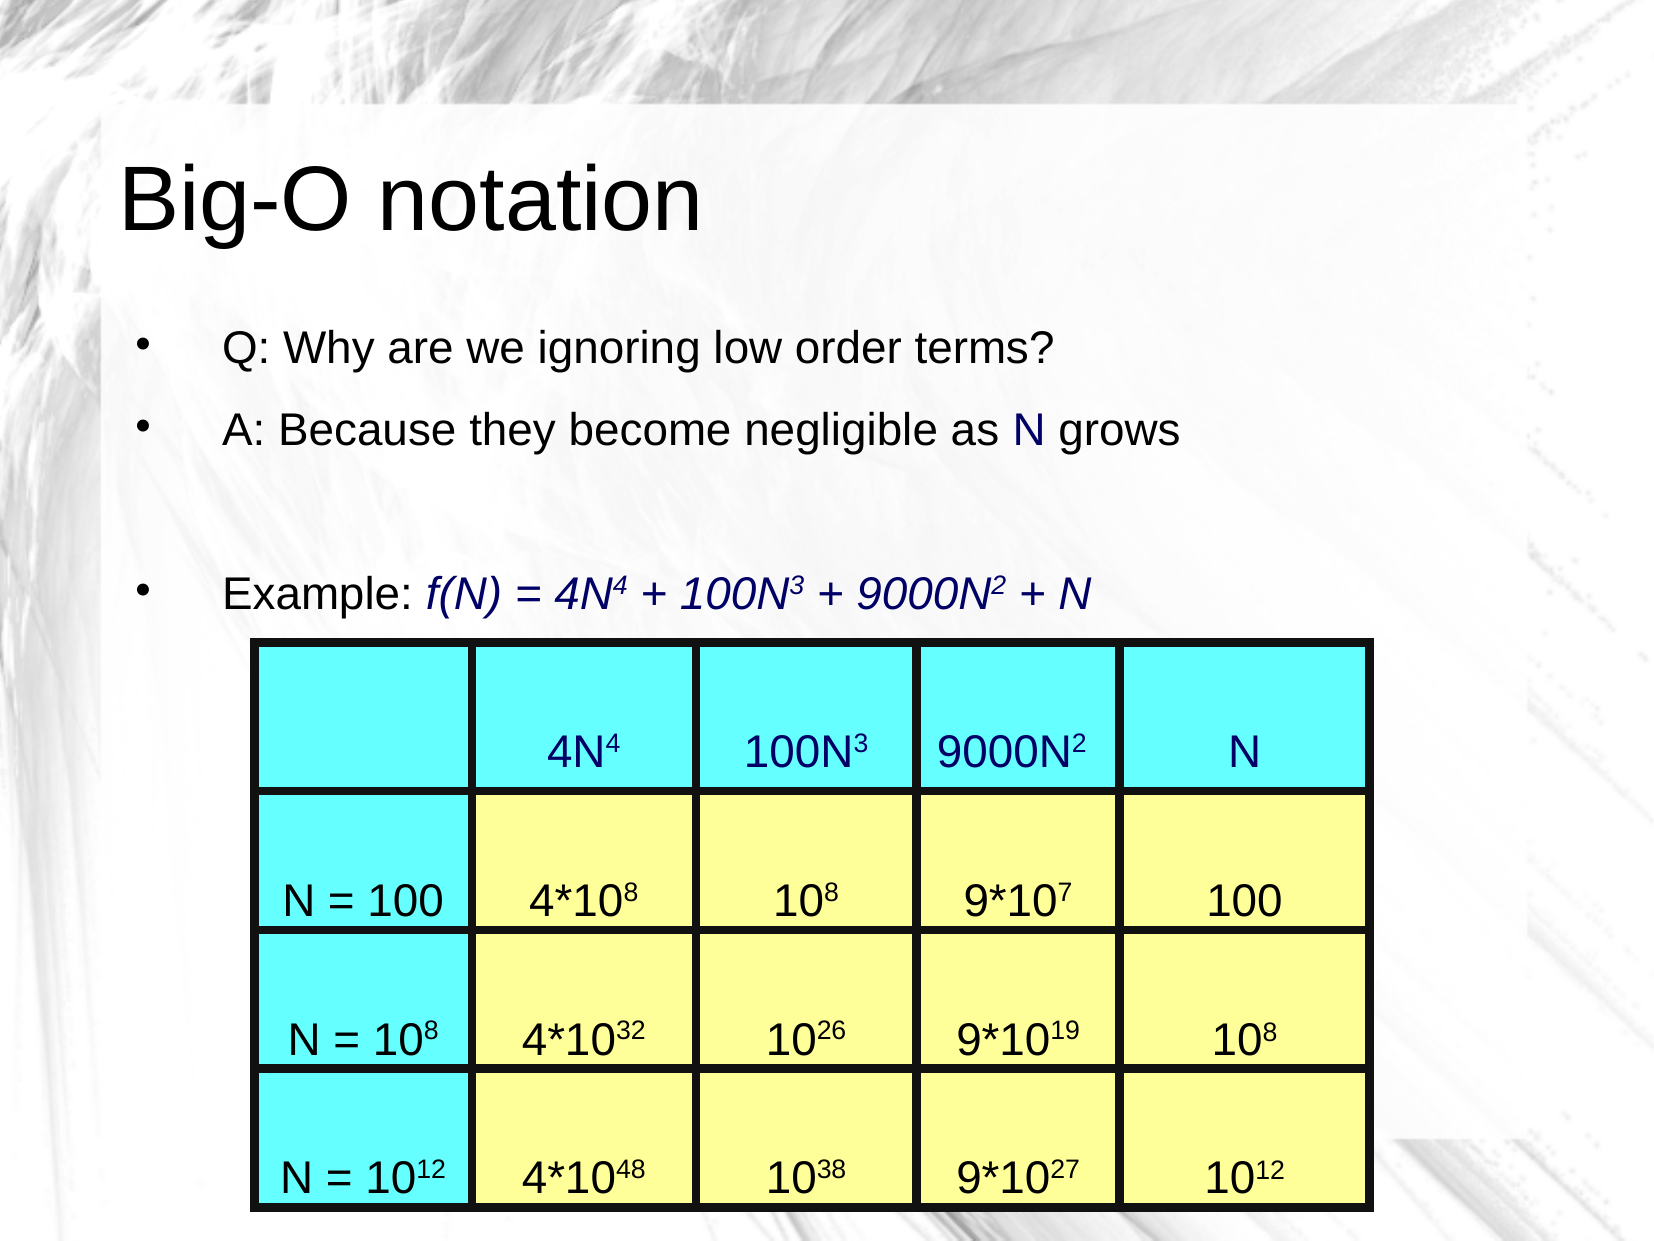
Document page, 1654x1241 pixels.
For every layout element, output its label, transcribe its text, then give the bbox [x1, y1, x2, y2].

title Big-O notation [118, 112, 1506, 281]
table_cell 9*107 [921, 795, 1115, 926]
list Q: Why are we ignoring low order terms? A: Because they become negligible as N grows Example: f(N) = 4N4 + 100N3 + 9000N2 + N [118, 319, 1571, 1109]
table_cell 9*1019 [921, 934, 1115, 1064]
table_cell N = 108 [259, 934, 468, 1064]
table_header 100N3 [700, 647, 912, 787]
table_cell N = 1012 [259, 1073, 468, 1203]
table_header [259, 647, 468, 787]
table_cell 1012 [1124, 1073, 1365, 1203]
table_cell N = 100 [259, 795, 468, 926]
table_cell 108 [700, 795, 912, 926]
table_cell 4*108 [476, 795, 692, 926]
table_cell 4*1048 [476, 1073, 692, 1203]
table_cell 9*1027 [921, 1073, 1115, 1203]
table_header N [1124, 647, 1365, 787]
table_cell 4*1032 [476, 934, 692, 1064]
table_cell 108 [1124, 934, 1365, 1064]
picture [0, 0, 1654, 1241]
table_cell 1026 [700, 934, 912, 1064]
table_header 4N4 [476, 647, 692, 787]
table_cell 100 [1124, 795, 1365, 926]
table_header 9000N2 [921, 647, 1115, 787]
table_cell 1038 [700, 1073, 912, 1203]
